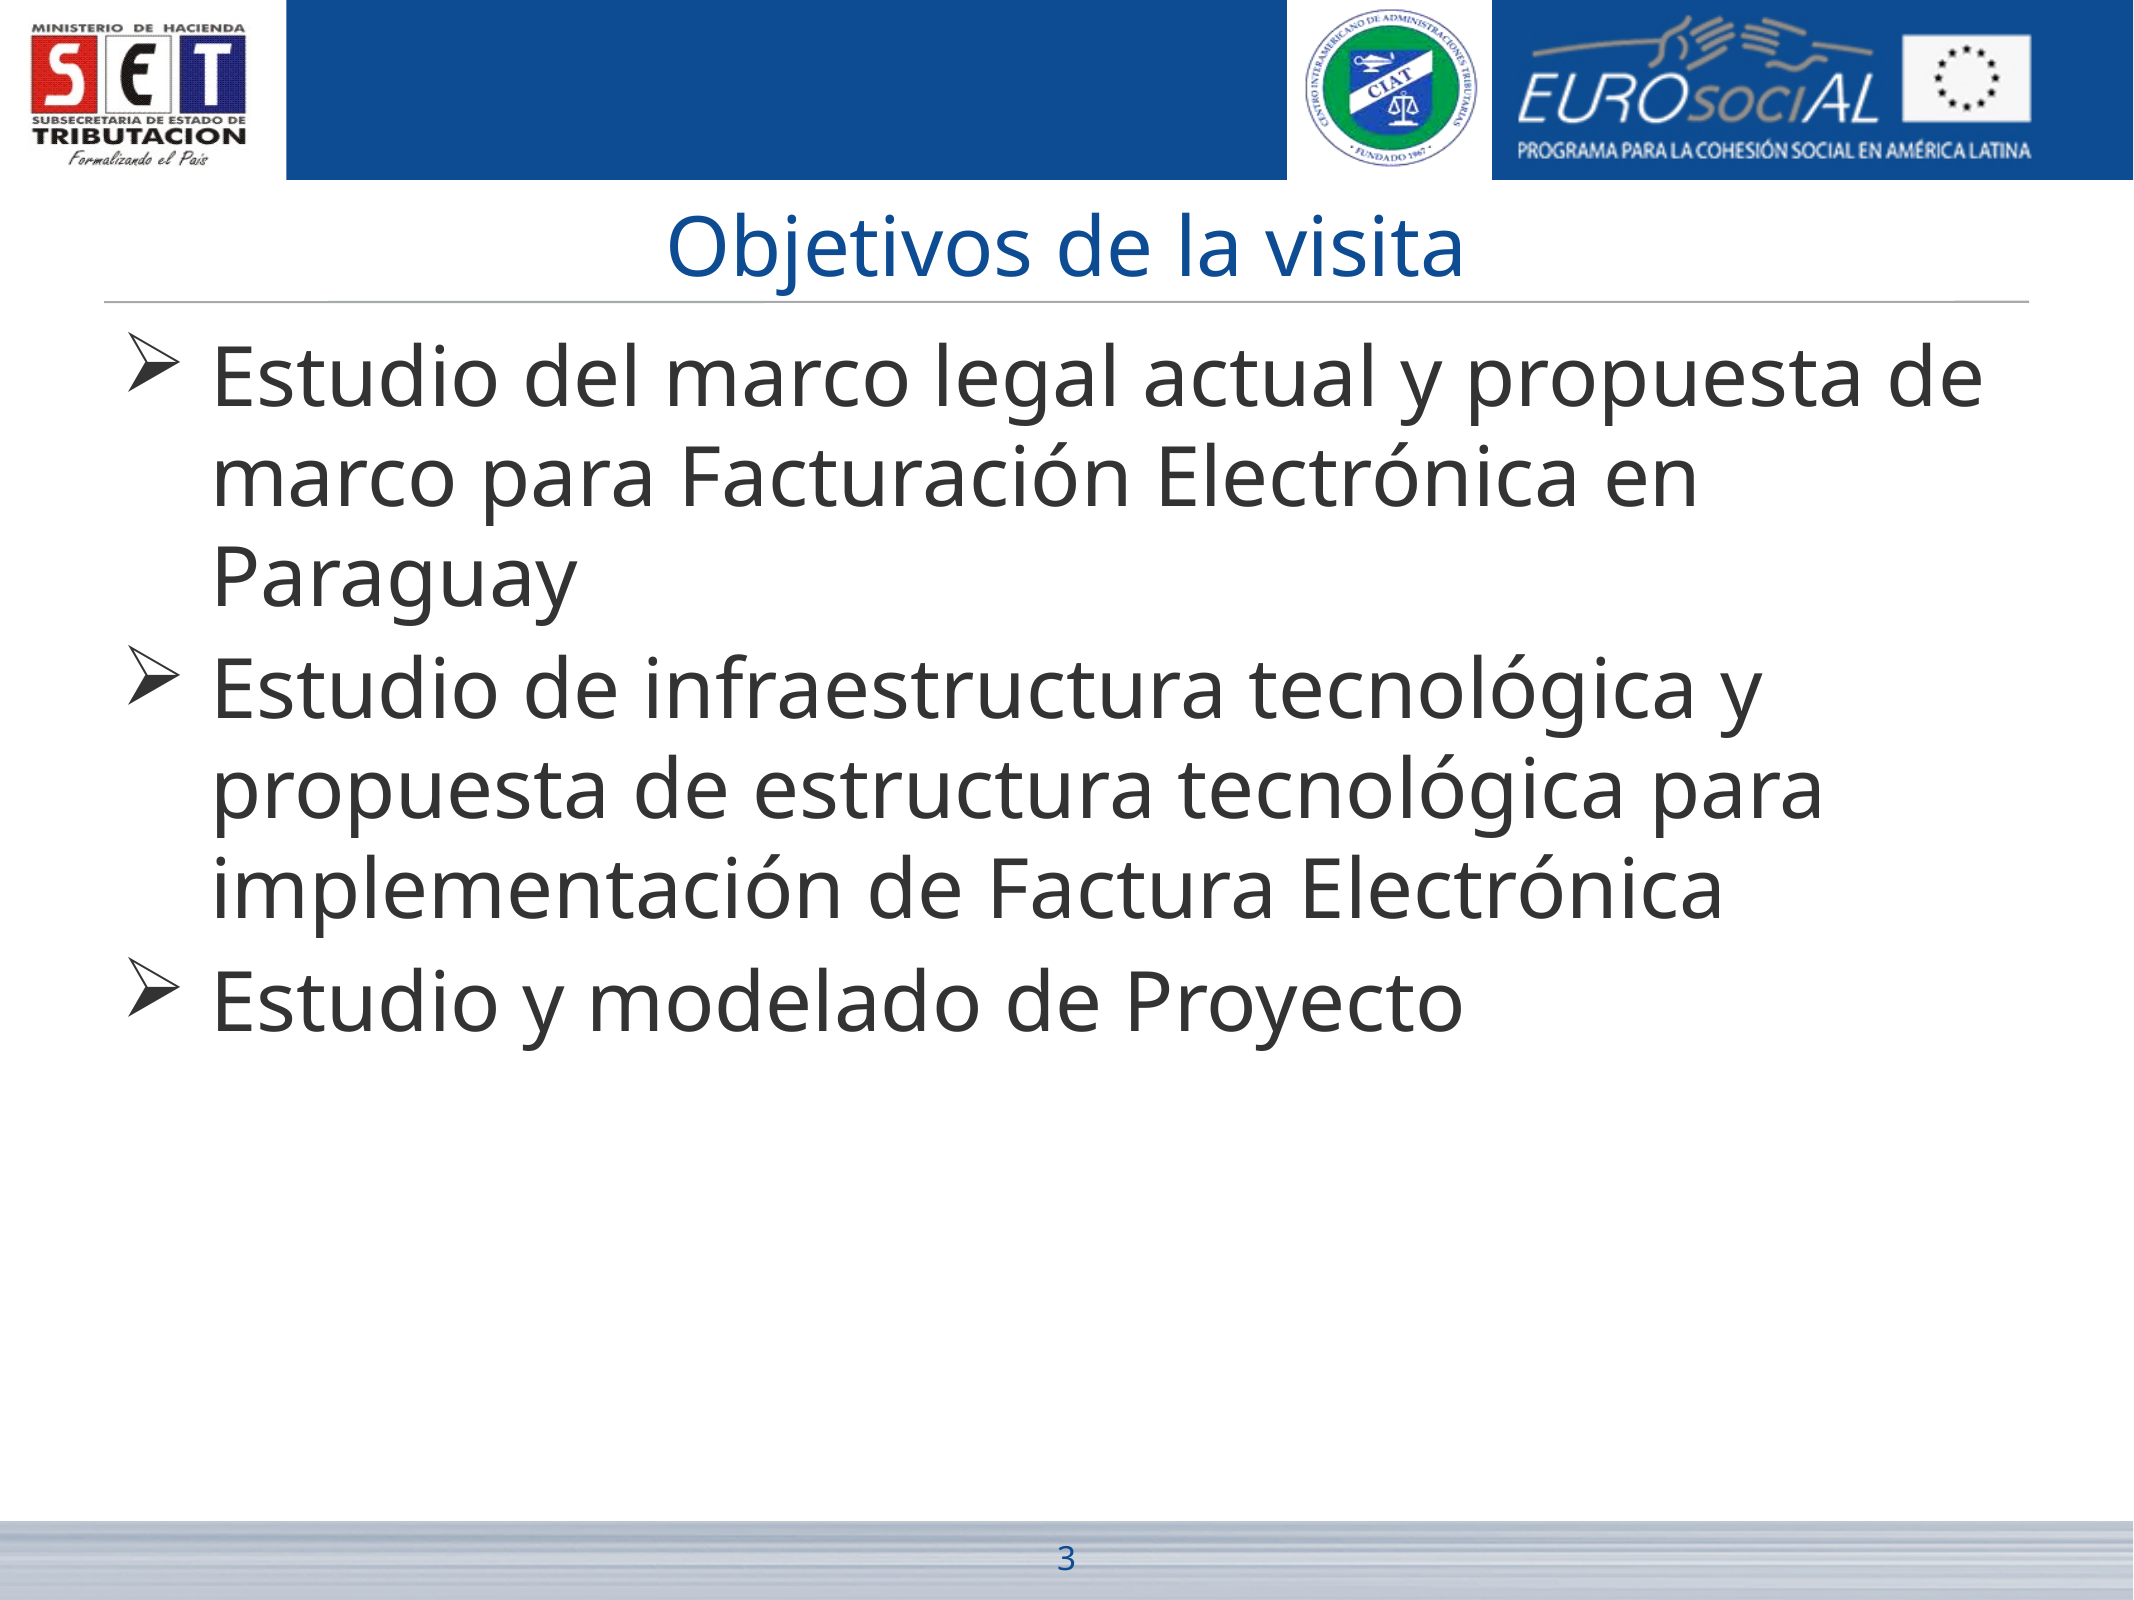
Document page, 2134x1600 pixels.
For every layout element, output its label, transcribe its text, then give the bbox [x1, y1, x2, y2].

list Estudio del marco legal actual y propuesta de marco para Facturación Electrónica en Paraguay Estudio de infraestructura tecnológica y propuesta de estructura tecnológica para implementación de Factura Electrónica Estudio y modelado de Proyecto [106, 315, 2027, 1486]
slide_number 3 [1040, 1529, 1093, 1587]
title Objetivos de la visita [106, 185, 2027, 295]
picture [0, 1521, 2134, 1600]
picture [1492, 0, 2134, 180]
picture [0, 0, 1287, 180]
